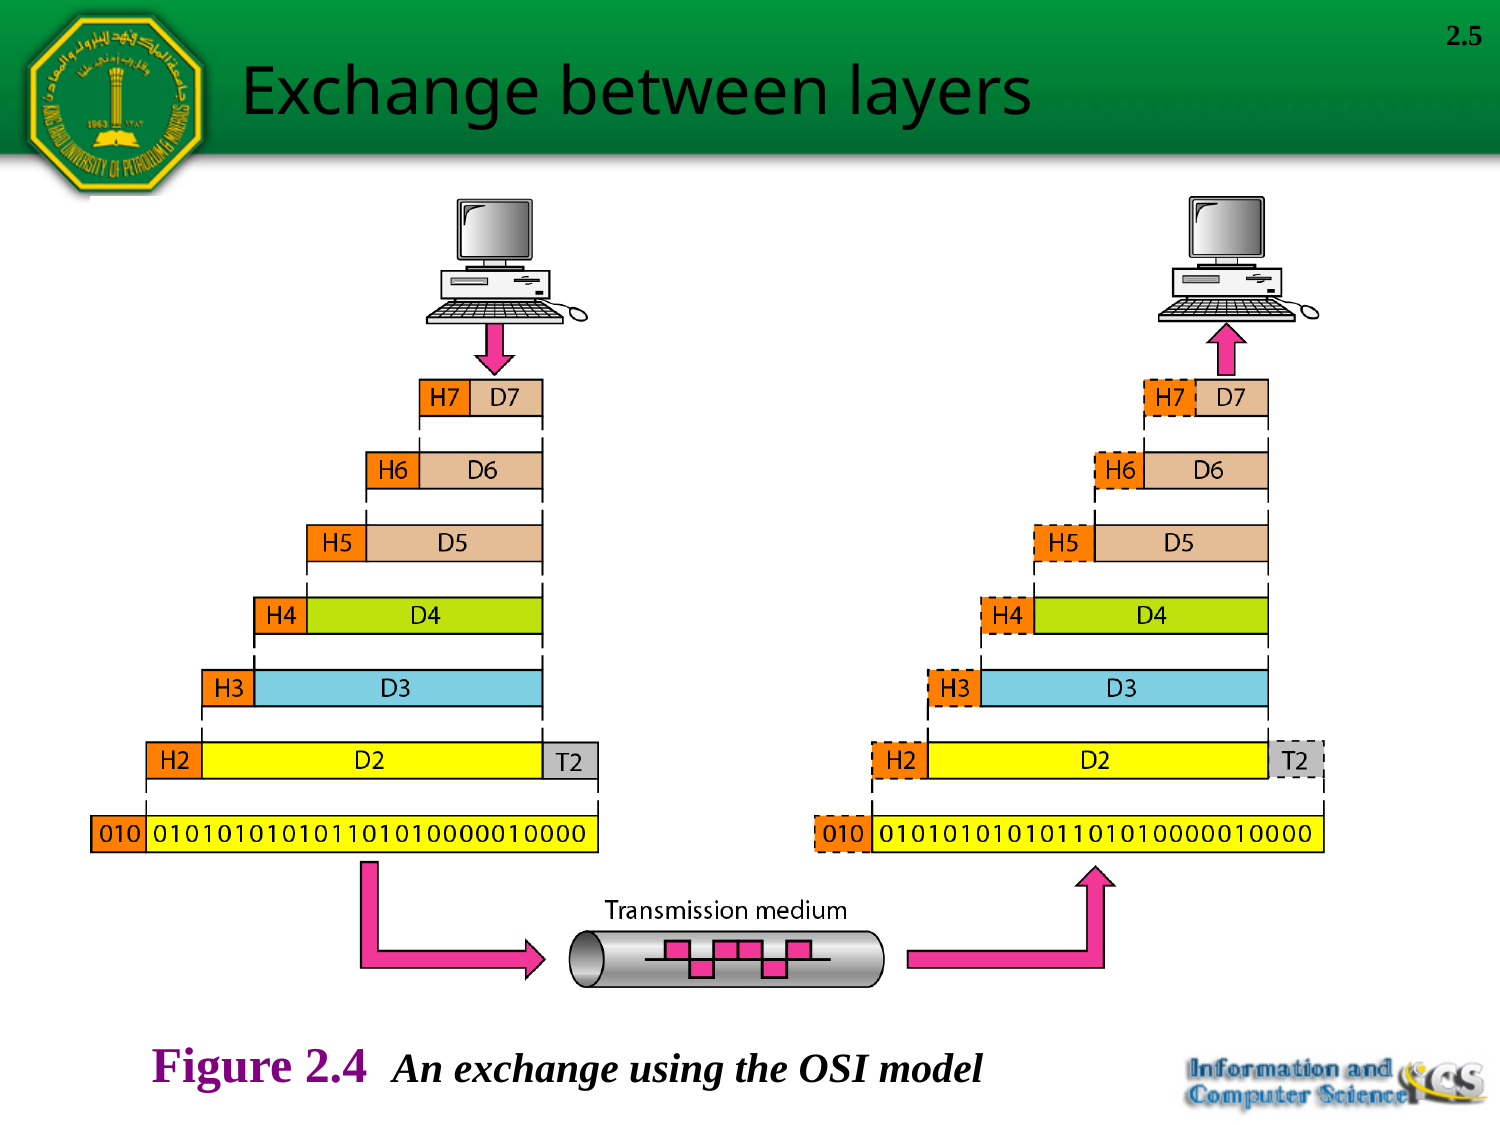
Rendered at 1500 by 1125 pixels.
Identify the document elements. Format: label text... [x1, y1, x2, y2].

picture [0, 0, 1500, 1125]
slide_number 2.5 [1425, 4, 1498, 65]
title Exchange between layers [225, 24, 1475, 150]
text_box Figure 2.4 An exchange using the OSI model [136, 1024, 999, 1100]
